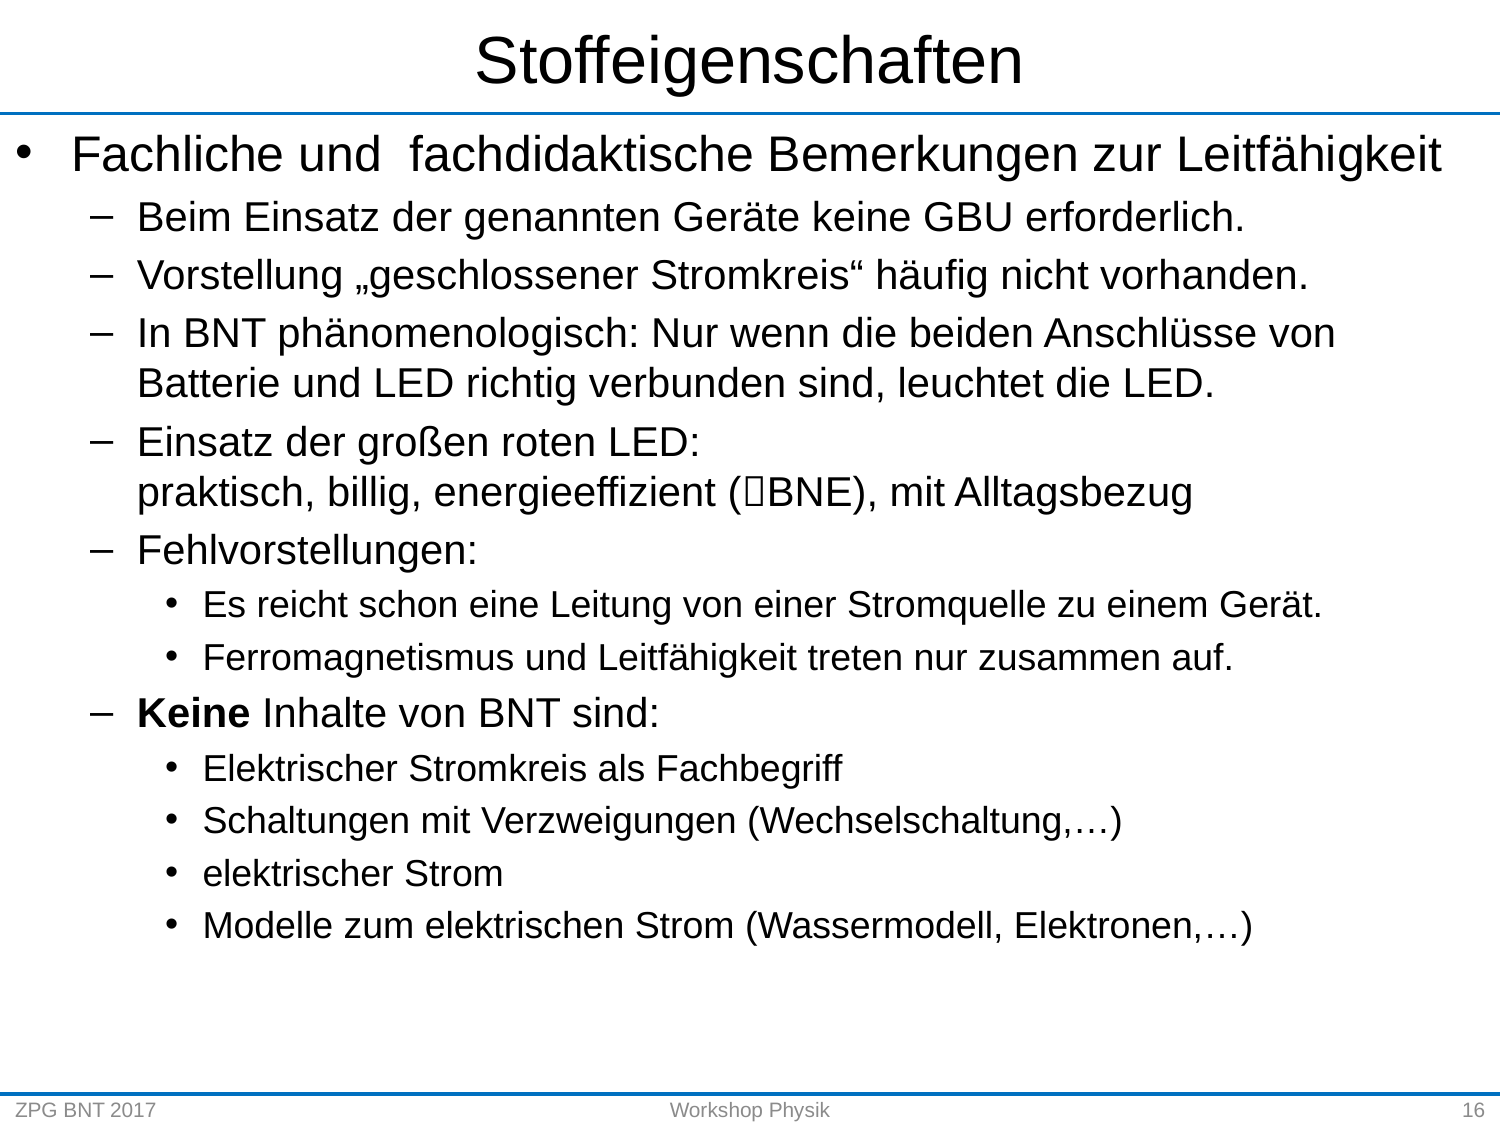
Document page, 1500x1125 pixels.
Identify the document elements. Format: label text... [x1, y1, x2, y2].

title Stoffeigenschaften [0, 0, 1500, 113]
footer Workshop Physik [512, 1094, 988, 1125]
slide_number ZPG BNT 2017 [0, 1094, 408, 1125]
list Fachliche und fachdidaktische Bemerkungen zur Leitfähigkeit Beim Einsatz der genannten Geräte keine GBU erforderlich. Vorstellung „geschlossener Stromkreis“ häufig nicht vorhanden. In BNT phänomenologisch: Nur wenn die beiden Anschlüsse von Batterie und LED richtig verbunden sind, leuchtet die LED. Einsatz der großen roten LED: praktisch, billig, energieeffizient (BNE), mit Alltagsbezug Fehlvorstellungen: Es reicht schon eine Leitung von einer Stromquelle zu einem Gerät. Ferromagnetismus und Leitfähigkeit treten nur zusammen auf. Keine Inhalte von BNT sind: Elektrischer Stromkreis als Fachbegriff Schaltungen mit Verzweigungen (Wechselschaltung,…) elektrischer Strom Modelle zum elektrischen Strom (Wassermodell, Elektronen,…) [0, 113, 1500, 1094]
slide_number 16 [1104, 1094, 1500, 1125]
